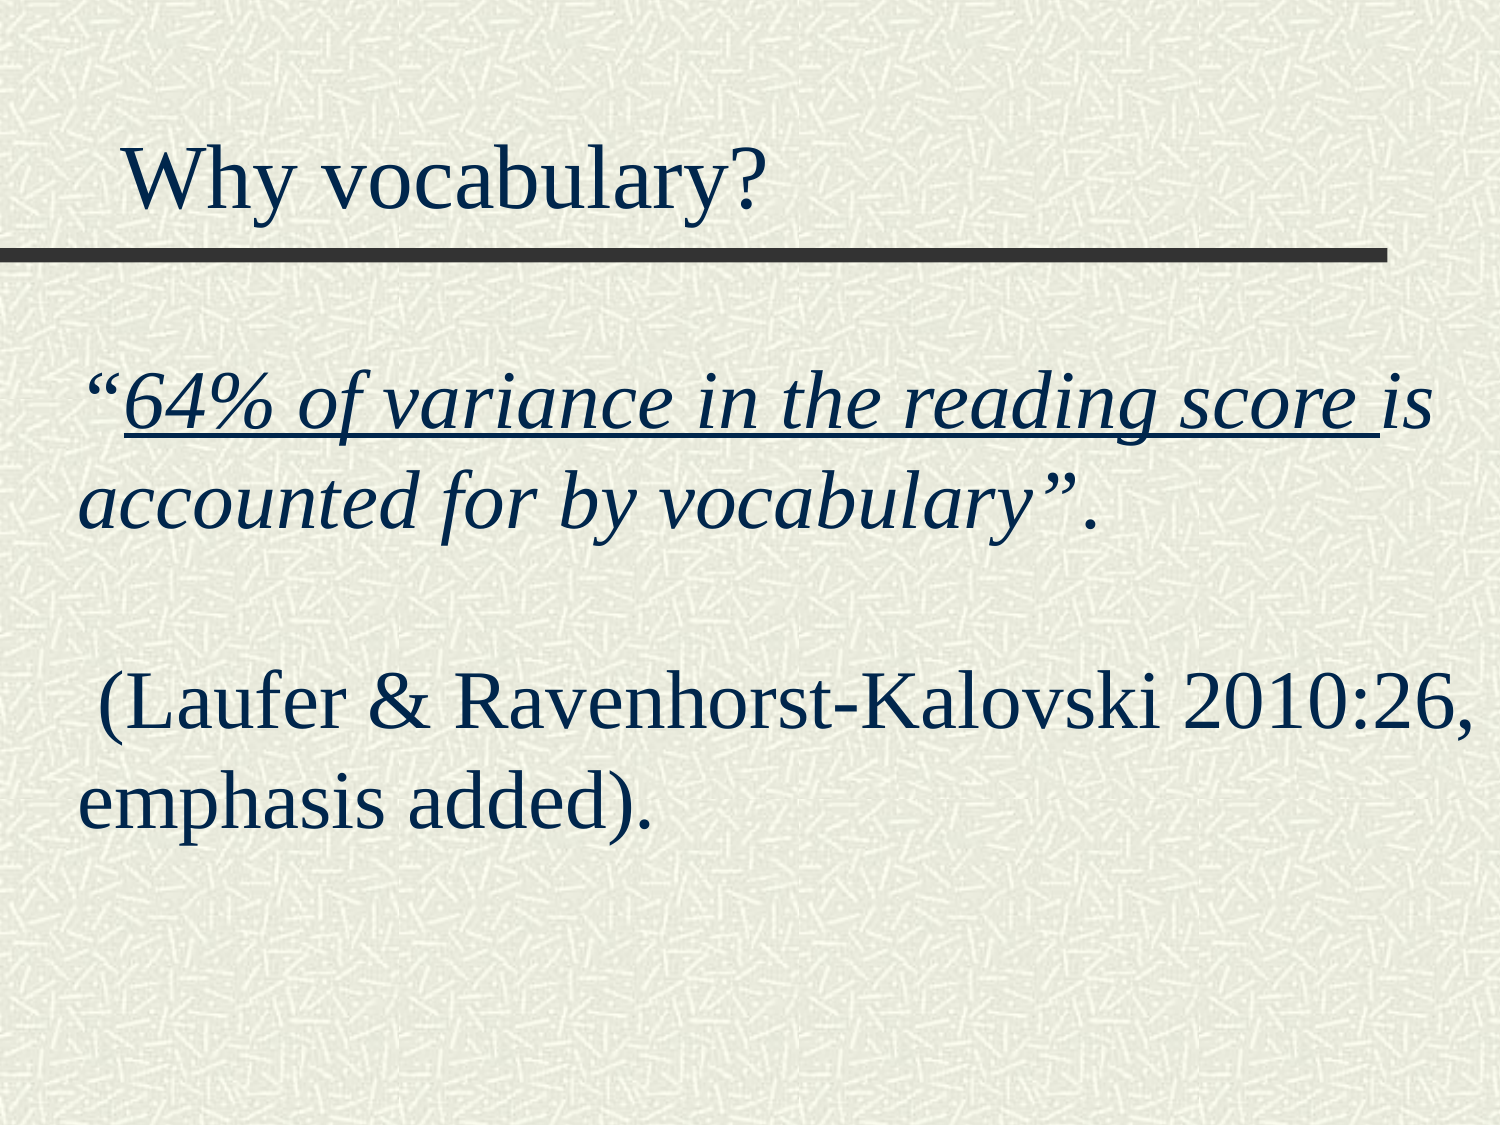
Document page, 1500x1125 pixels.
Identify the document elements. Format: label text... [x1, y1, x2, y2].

picture [0, 0, 1500, 1125]
text_box “64% of variance in the reading score is accounted for by vocabulary”. (Laufer & Ravenhorst-Kalovski 2010:26, emphasis added). [62, 338, 1498, 913]
title Why vocabulary? [105, 46, 1455, 235]
